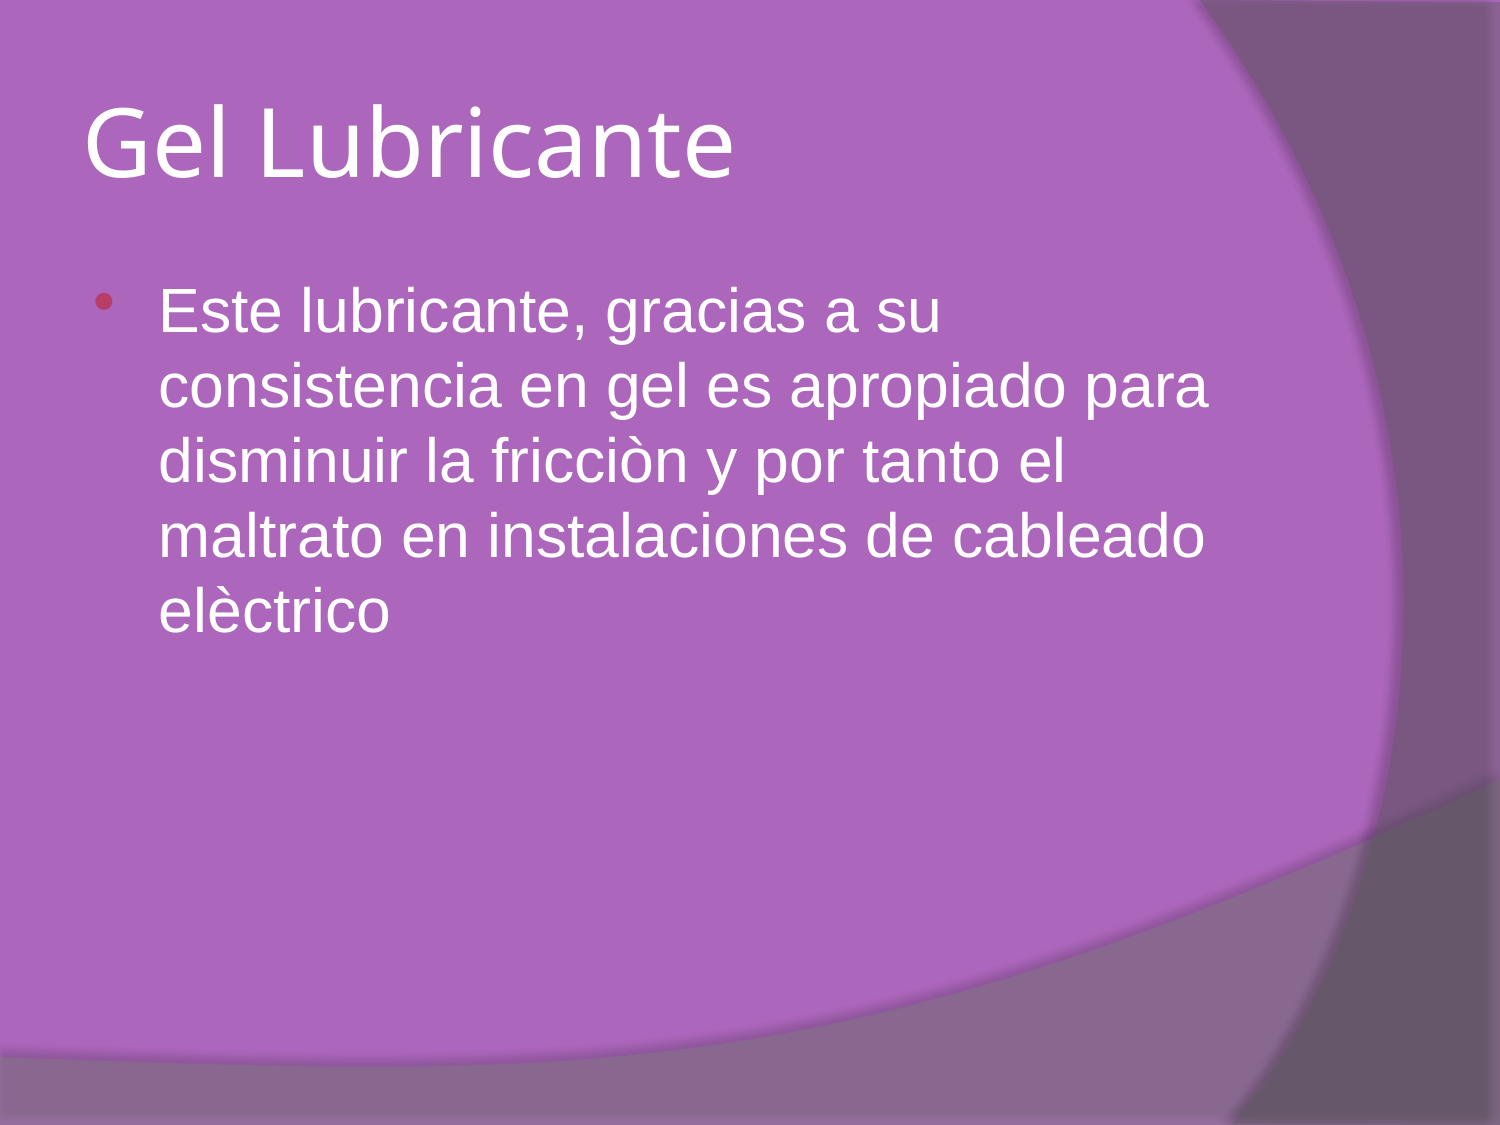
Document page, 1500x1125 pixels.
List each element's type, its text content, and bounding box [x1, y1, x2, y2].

title Gel Lubricante [75, 45, 1300, 233]
list Este lubricante, gracias a su consistencia en gel es apropiado para disminuir la fricciòn y por tanto el maltrato en instalaciones de cableado elèctrico [75, 262, 1300, 1005]
